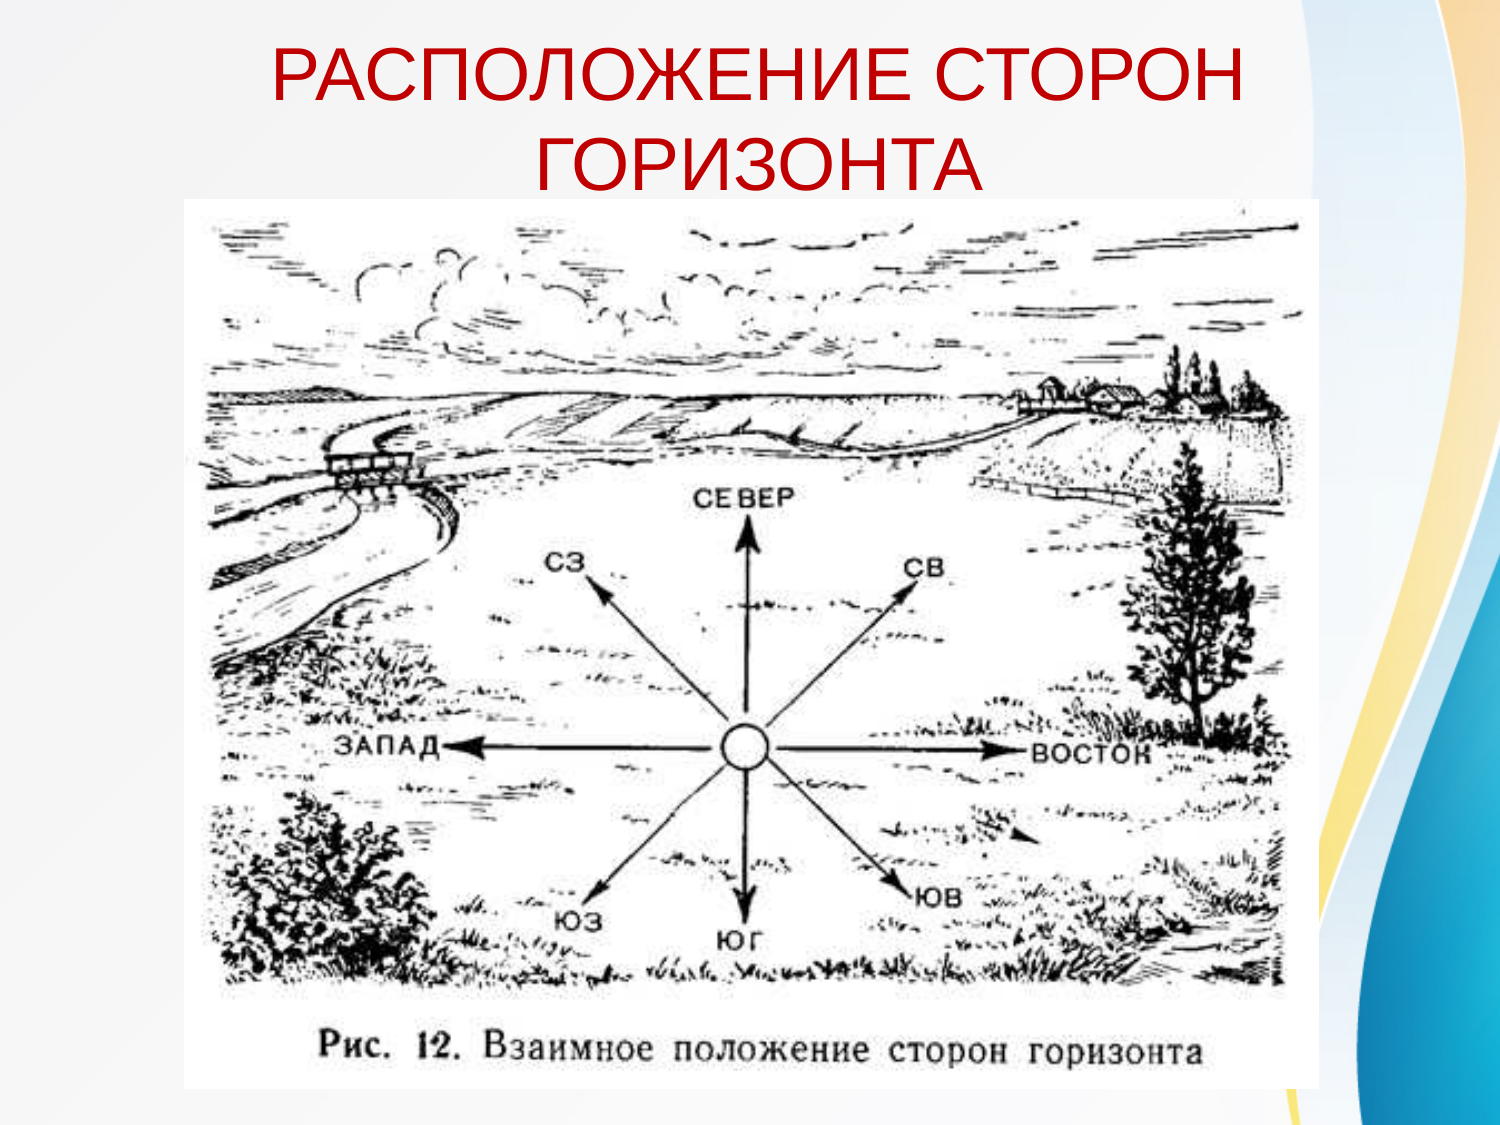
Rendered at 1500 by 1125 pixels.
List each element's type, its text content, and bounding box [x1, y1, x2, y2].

title РАСПОЛОЖЕНИЕ СТОРОН ГОРИЗОНТА [46, 46, 1473, 185]
picture [0, 0, 1500, 1125]
